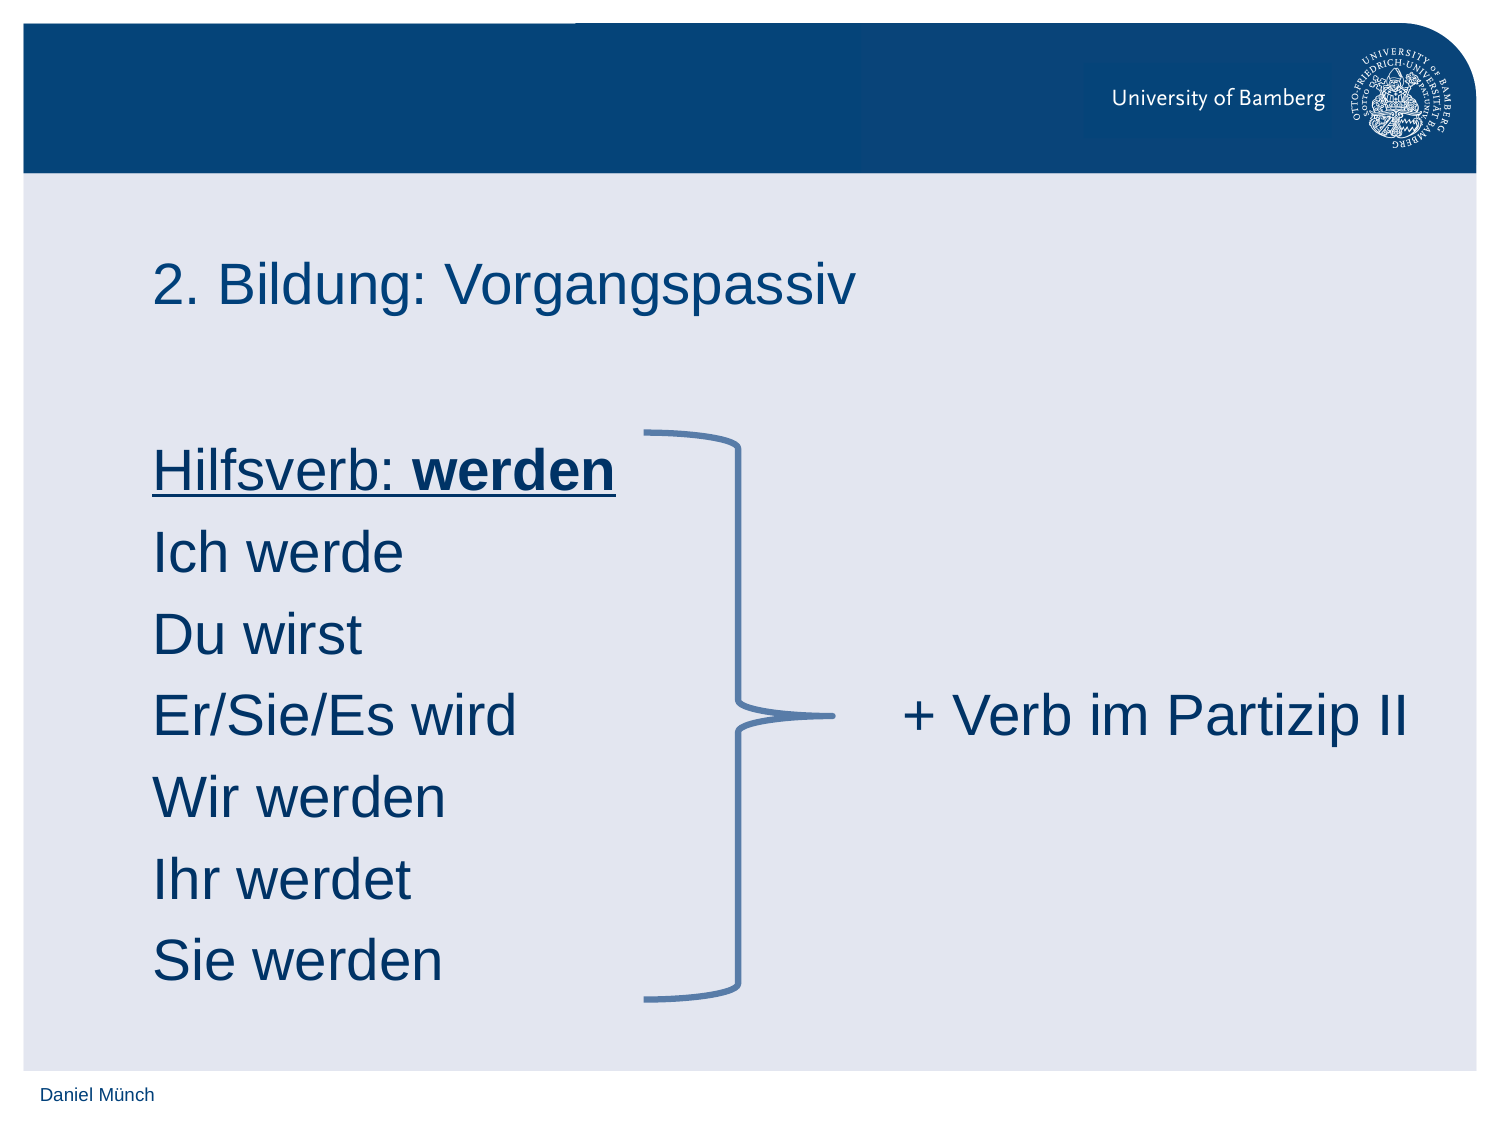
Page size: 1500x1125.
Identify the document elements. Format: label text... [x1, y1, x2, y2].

title 2. Bildung: Vorgangspassiv [137, 187, 1363, 375]
text_box [643, 431, 834, 1001]
list Hilfsverb: werden Ich werde Du wirst Er/Sie/Es wird + Verb im Partizip II Wir werden Ihr werdet Sie werden [137, 425, 1436, 1008]
picture [0, 0, 1500, 1125]
